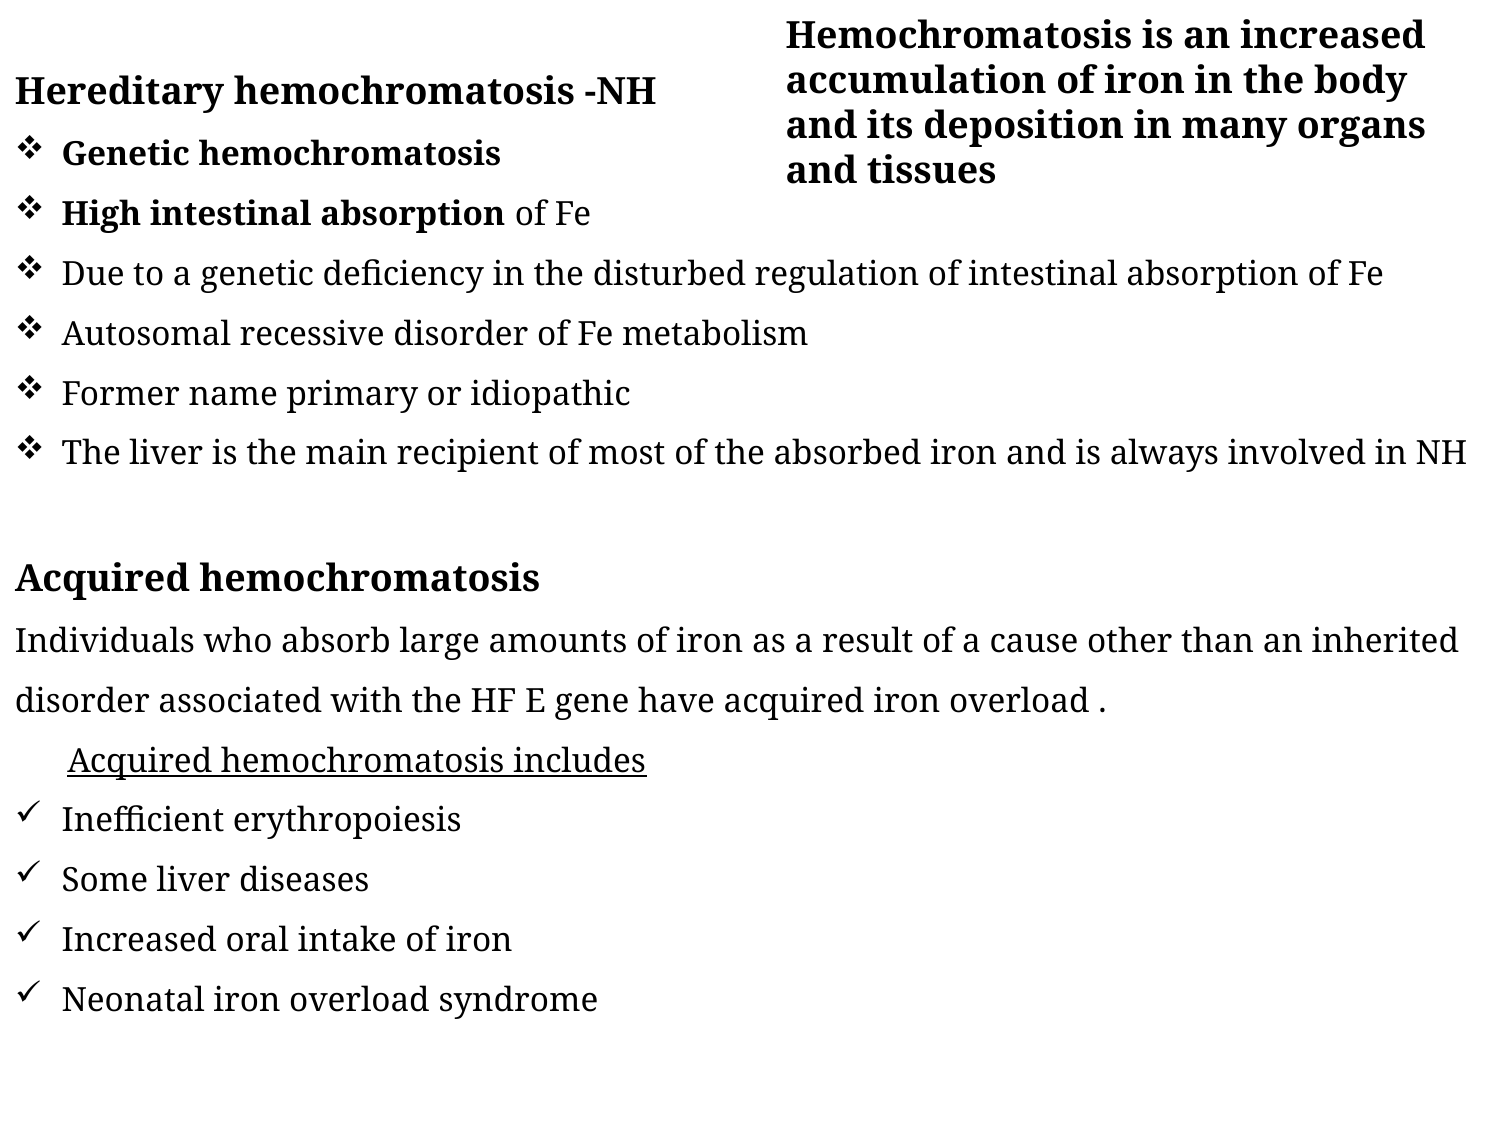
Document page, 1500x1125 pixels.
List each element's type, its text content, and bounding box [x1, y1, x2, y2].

text_box Hereditary hemochromatosis -NH Genetic hemochromatosis High intestinal absorption of Fe Due to a genetic deficiency in the disturbed regulation of intestinal absorption of Fe Autosomal recessive disorder of Fe metabolism Former name primary or idiopathic The liver is the main recipient of most of the absorbed iron and is always involved in NH Acquired hemochromatosis Individuals who absorb large amounts of iron as a result of a cause other than an inherited disorder associated with the HF E gene have acquired iron overload . Acquired hemochromatosis includes Inefficient erythropoiesis Some liver diseases Increased oral intake of iron Neonatal iron overload syndrome [0, 37, 1500, 1086]
text_box Hemochromatosis is an increased accumulation of iron in the body and its deposition in many organs and tissues [770, 4, 1496, 199]
